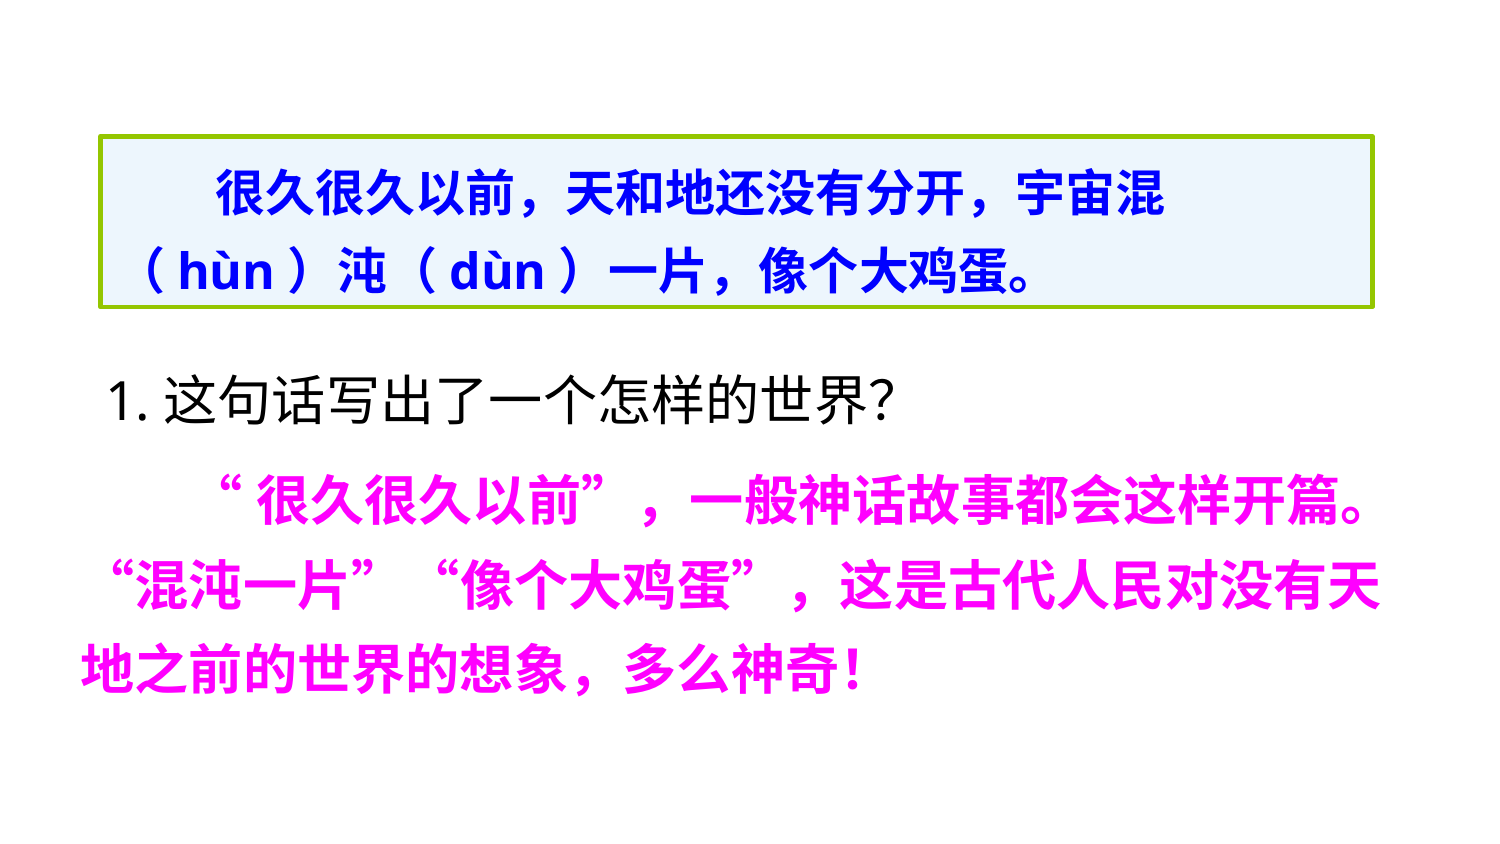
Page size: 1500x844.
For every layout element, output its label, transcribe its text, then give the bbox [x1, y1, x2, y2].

text_box “很久很久以前”，一般神话故事都会这样开篇。“混沌一片”“像个大鸡蛋”，这是古代人民对没有天地之前的世界的想象，多么神奇！ [65, 439, 1406, 708]
text_box 很久很久以前，天和地还没有分开，宇宙混（hùn）沌（dùn）一片，像个大鸡蛋。 [100, 136, 1373, 307]
text_box 1.这句话写出了一个怎样的世界？ [90, 359, 1032, 439]
